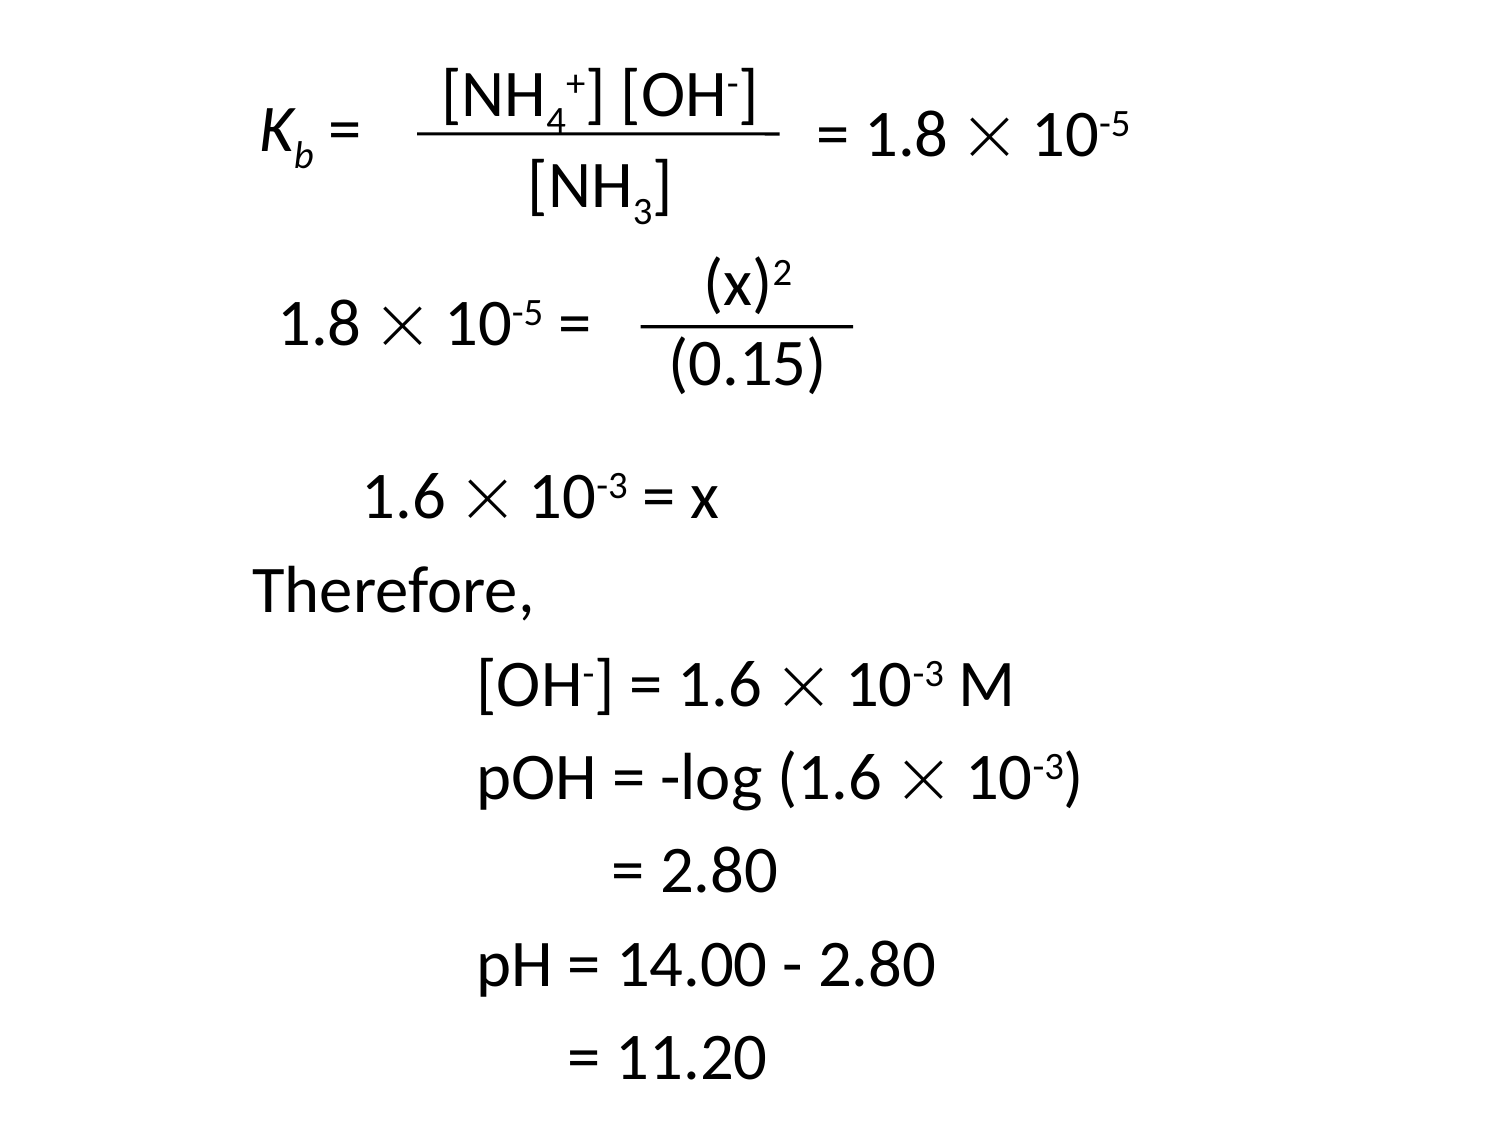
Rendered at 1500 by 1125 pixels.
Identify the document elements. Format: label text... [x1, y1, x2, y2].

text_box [241, 42, 1142, 220]
text_box Therefore, [OH-] = 1.6  10-3 M pOH = -log (1.6  10-3) pOH = 2.80 pH = 14.00 - 2.80 pH = 11.20 [237, 538, 1275, 1125]
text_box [265, 231, 854, 409]
text_box 1.6  10-3 = x2 [346, 444, 755, 538]
